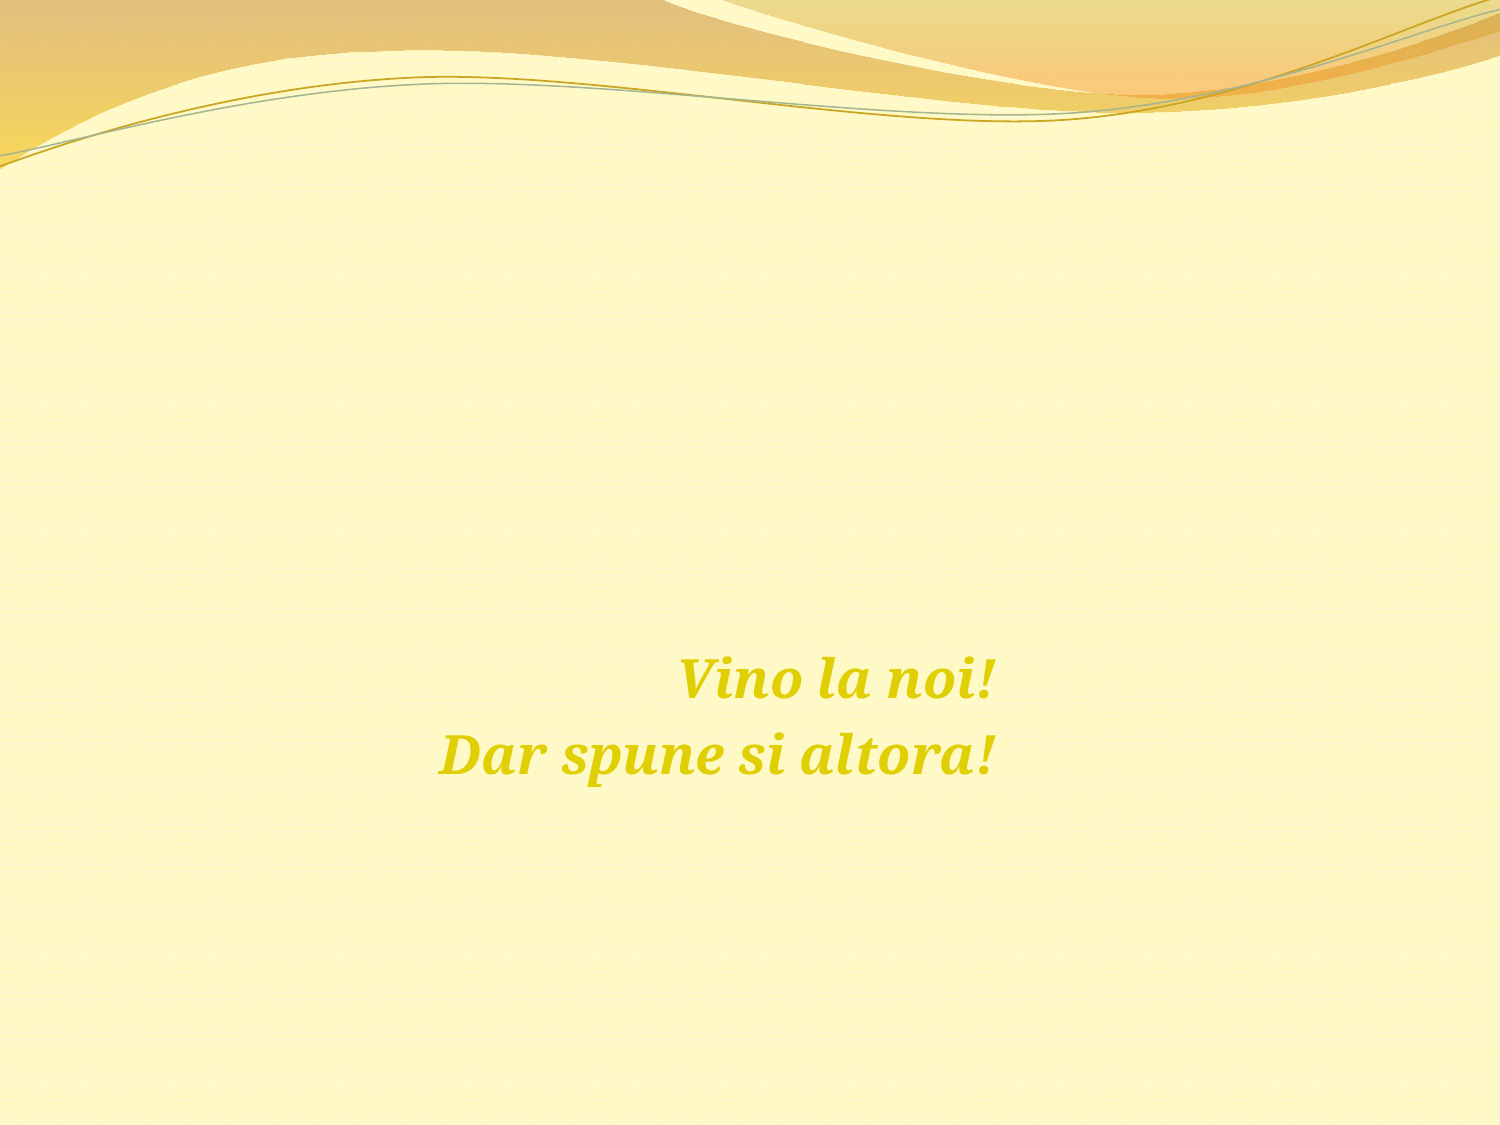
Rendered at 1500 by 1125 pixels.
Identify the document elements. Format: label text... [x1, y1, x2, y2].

list Vino la noi! Dar spune si altora! [324, 637, 1013, 895]
